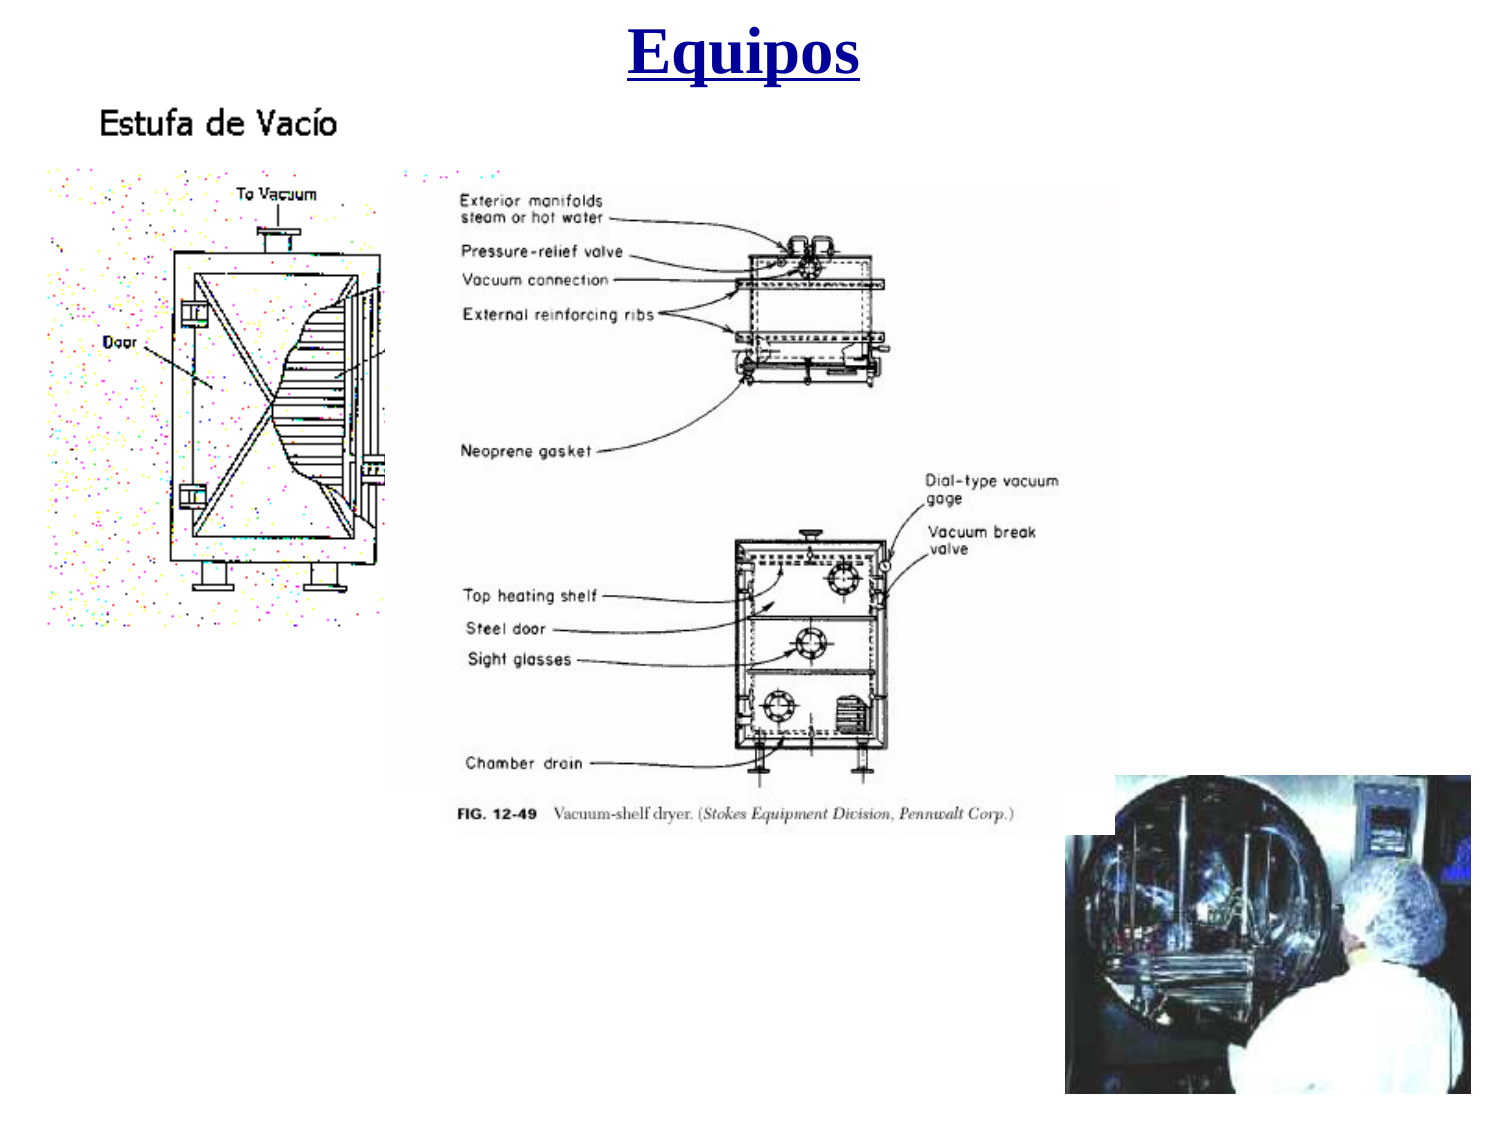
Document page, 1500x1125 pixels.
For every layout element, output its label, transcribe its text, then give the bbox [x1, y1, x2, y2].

picture [384, 184, 1471, 1095]
text_box Equipos [387, 0, 1100, 95]
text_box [37, 99, 507, 638]
